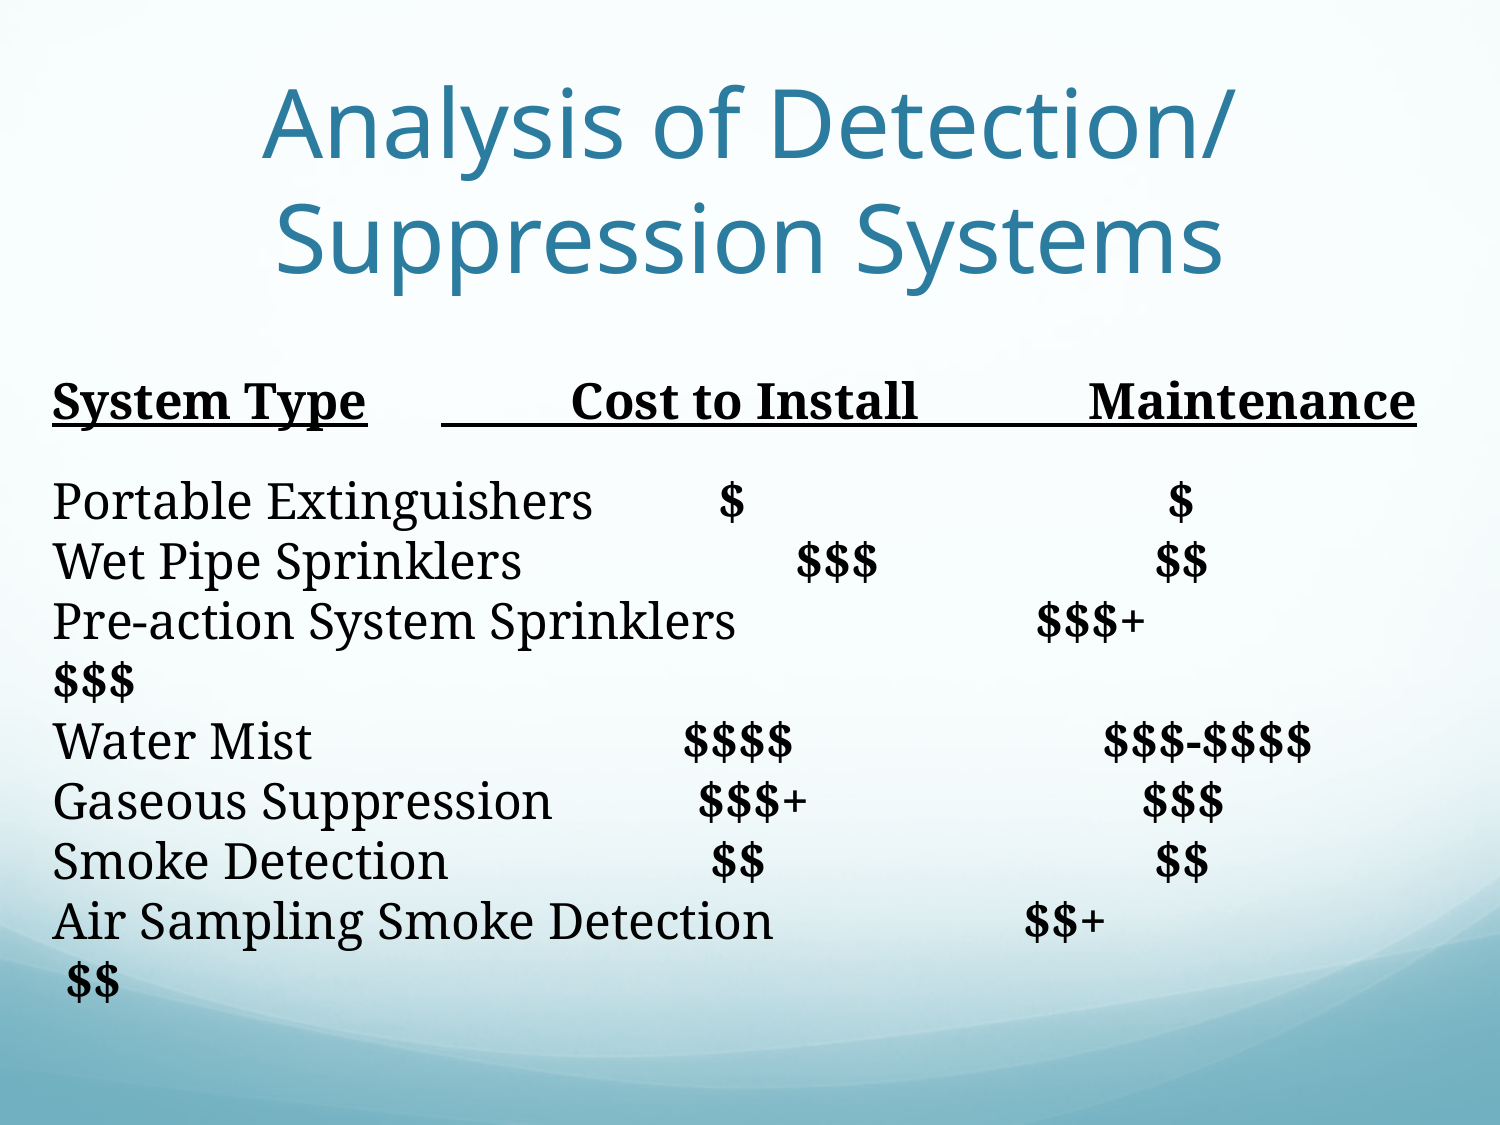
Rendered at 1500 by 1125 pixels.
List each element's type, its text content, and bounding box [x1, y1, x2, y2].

title Analysis of Detection/ Suppression Systems [90, 17, 1410, 300]
text_box System Type Cost to Install Maintenance Portable Extinguishers $ $ Wet Pipe Sprinklers $$$ $$ Pre-action System Sprinklers $$$+ $$$ Water Mist $$$$ $$$-$$$$ Gaseous Suppression $$$+ $$$ Smoke Detection $$ $$ Air Sampling Smoke Detection $$+ $$ [37, 362, 1450, 1018]
